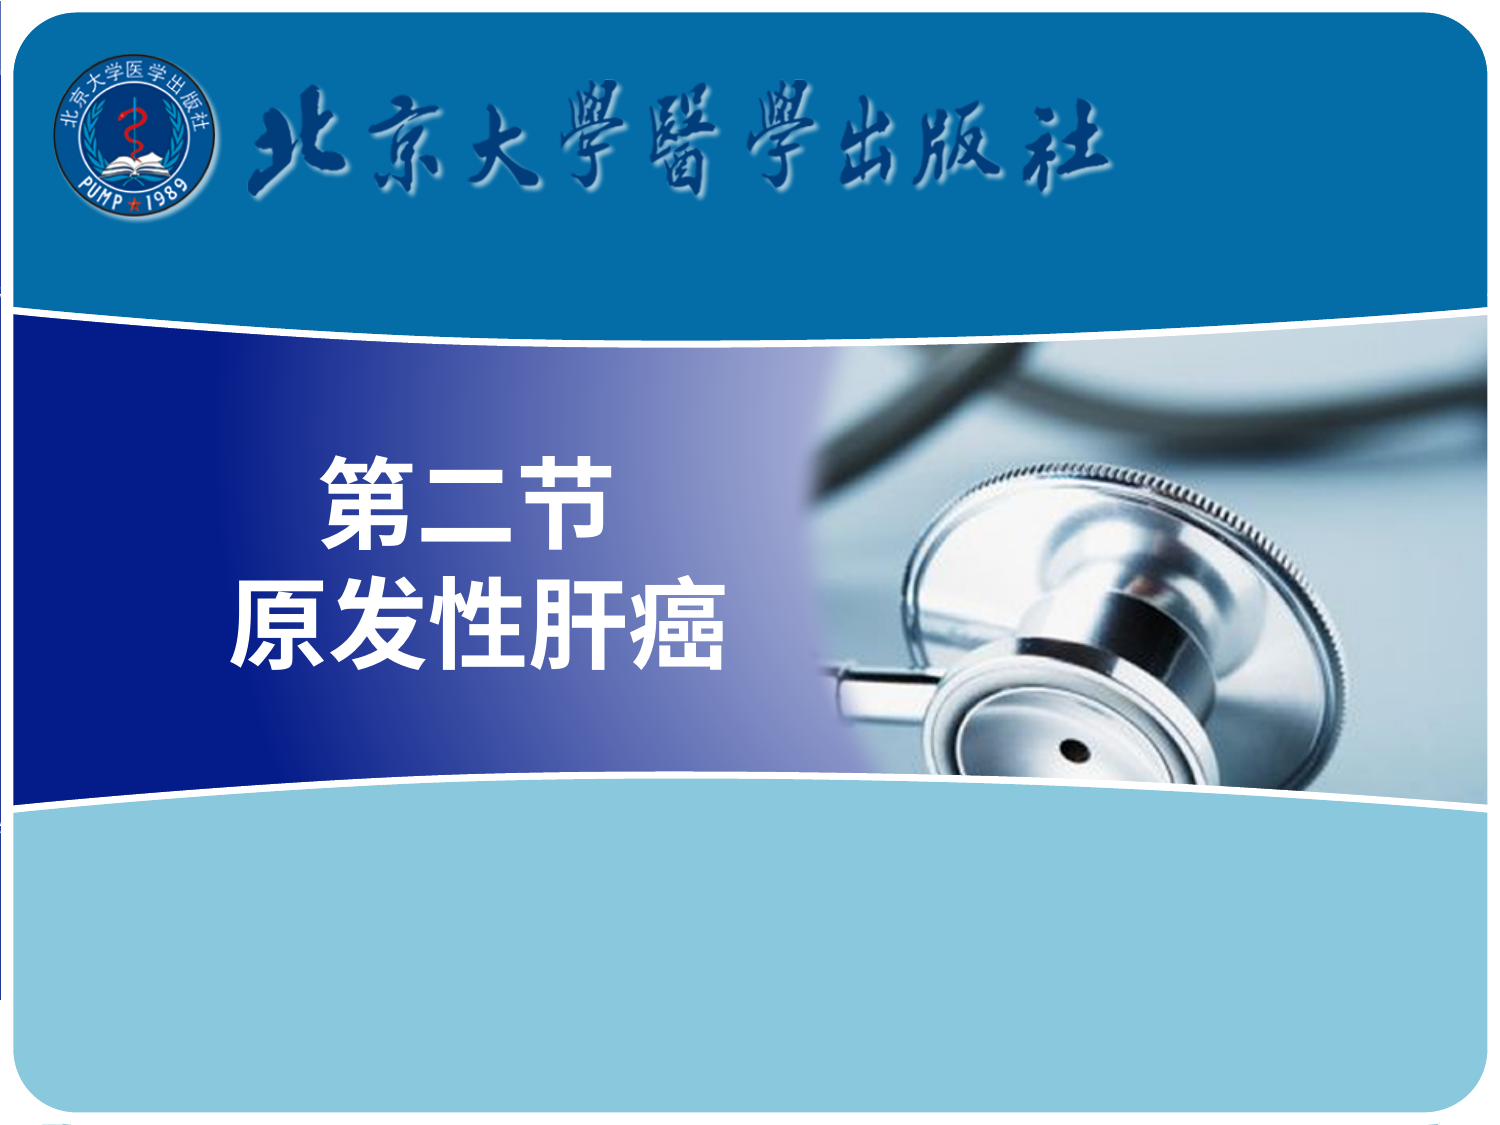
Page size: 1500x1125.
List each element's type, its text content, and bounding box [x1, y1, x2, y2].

picture [53, 54, 1117, 225]
title 第二节 原发性肝癌 [52, 373, 904, 749]
picture [14, 315, 1487, 805]
